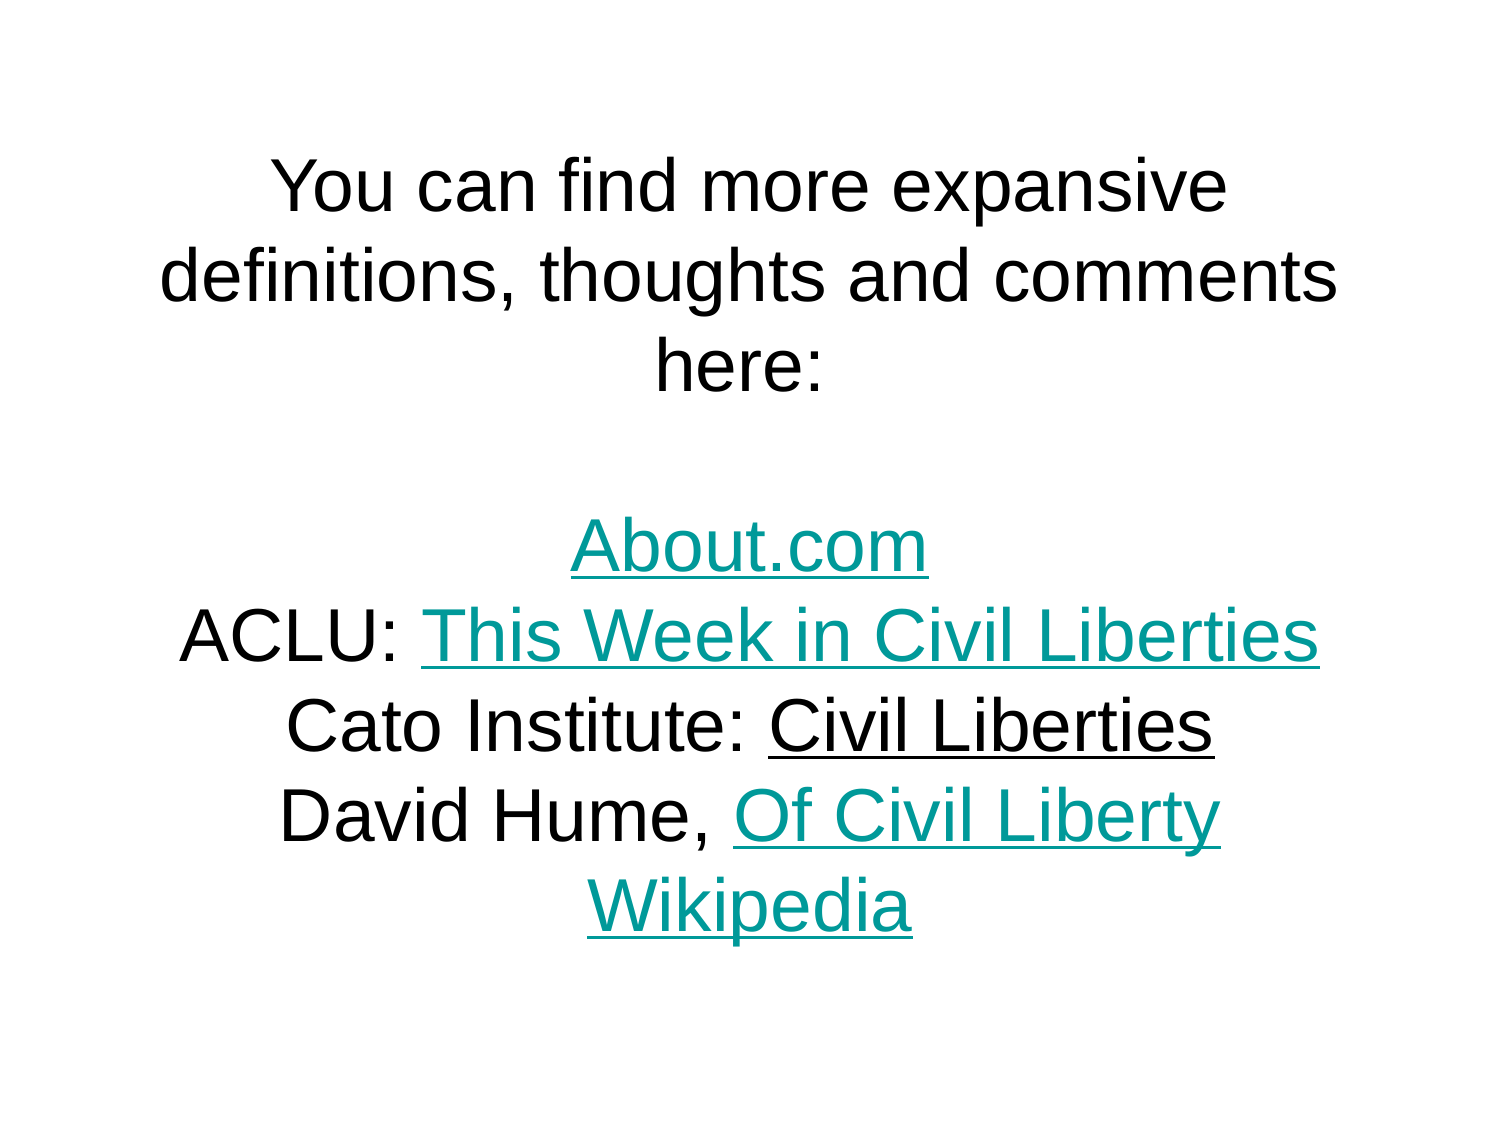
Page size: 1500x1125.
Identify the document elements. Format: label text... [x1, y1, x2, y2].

title You can find more expansive definitions, thoughts and comments here: About.com ACLU: This Week in Civil Liberties Cato Institute: Civil Liberties David Hume, Of Civil Liberty Wikipedia [74, 44, 1426, 1038]
